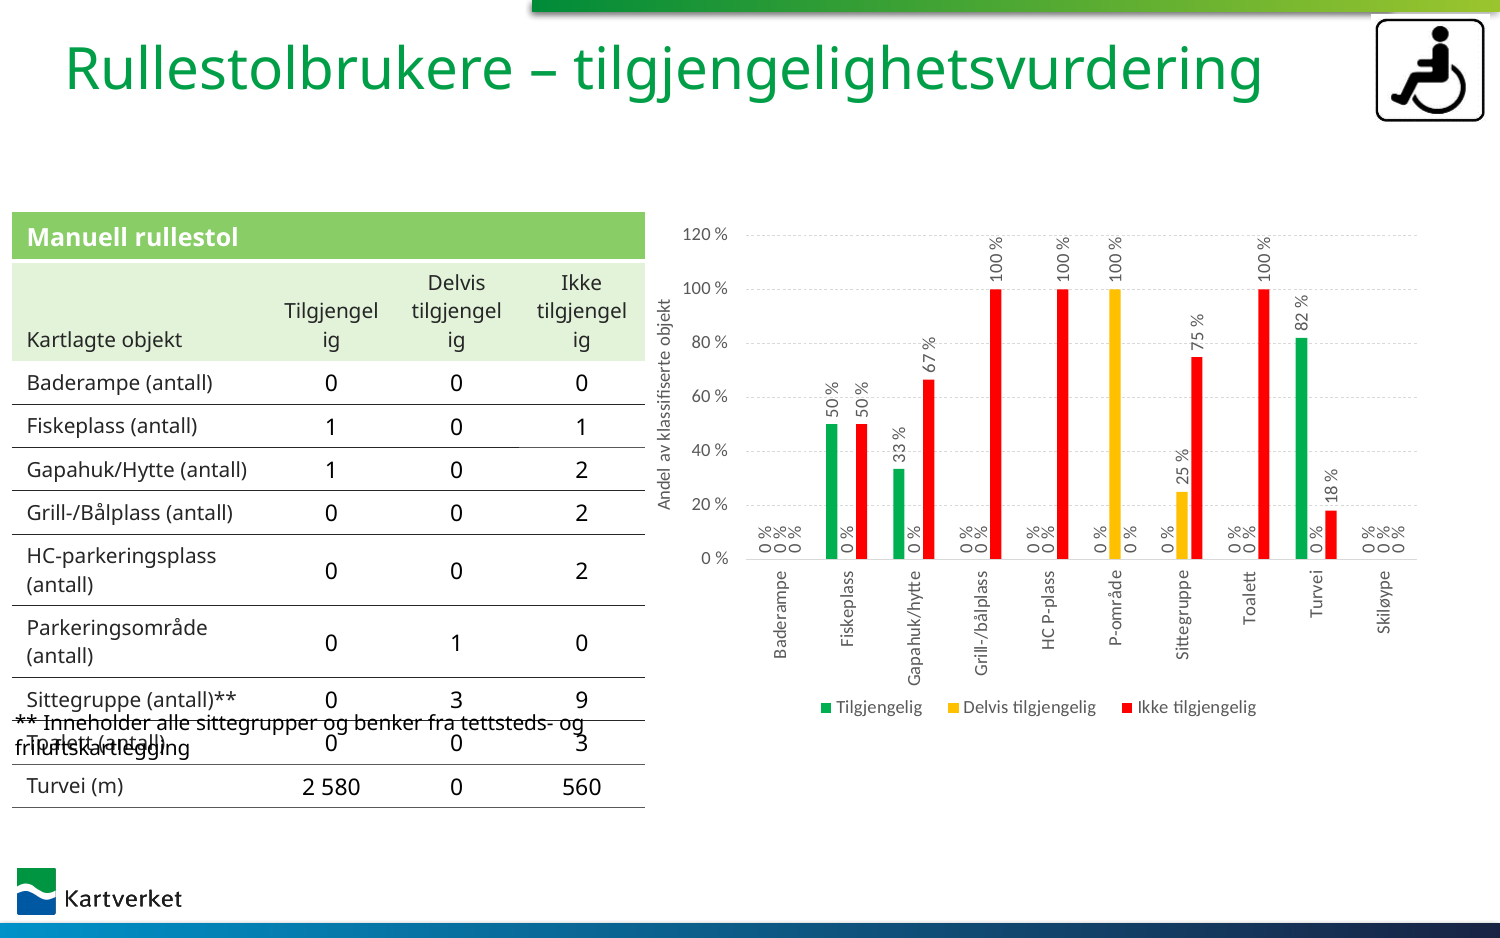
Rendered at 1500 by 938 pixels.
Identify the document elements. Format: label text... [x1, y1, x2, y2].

picture [1371, 13, 1491, 127]
table_cell Kartlagte objekt [12, 263, 269, 361]
table_cell Tilgjengelig [269, 263, 394, 361]
table_cell 0 [269, 361, 394, 404]
table_cell 0 [269, 491, 394, 534]
table_cell 1 [269, 405, 394, 447]
table_cell 3 [394, 678, 519, 702]
table_cell Turvei (m) [12, 768, 269, 807]
table_cell Grill-/Bålplass (antall) [12, 491, 269, 534]
text_box Rullestolbrukere – tilgjengelighetsvurdering [49, 12, 1372, 109]
table_cell Gapahuk/Hytte (antall) [12, 448, 269, 490]
table_cell 9 [519, 678, 638, 702]
table_cell Sittegruppe (antall)** [12, 678, 269, 702]
text_box ** Inneholder alle sittegrupper og benker fra tettsteds- og friluftskartlegging [0, 702, 745, 768]
table_cell 0 [519, 606, 638, 677]
table_cell 0 [269, 678, 394, 702]
table_cell 0 [394, 448, 519, 490]
table_cell 1 [394, 606, 519, 677]
table_cell Delvis tilgjengelig [394, 263, 519, 361]
table_header Manuell rullestol [12, 212, 645, 259]
table_cell 1 [269, 448, 394, 490]
table_cell Parkeringsområde (antall) [12, 606, 269, 677]
table_cell 0 [269, 606, 394, 677]
table_cell 0 [394, 535, 519, 605]
table_cell 0 [394, 491, 519, 534]
table_cell 2 580 [269, 768, 394, 807]
picture [643, 218, 1427, 728]
table_cell HC-parkeringsplass (antall) [12, 535, 269, 605]
table_cell 0 [394, 768, 519, 807]
table_cell 2 [519, 491, 638, 534]
table_cell 1 [519, 405, 638, 447]
table_cell 0 [394, 361, 519, 404]
table_cell 560 [519, 768, 645, 807]
table_cell 2 [519, 535, 638, 605]
table_cell Ikke tilgjengelig [519, 263, 638, 361]
table_cell Baderampe (antall) [12, 361, 269, 404]
table_cell 0 [269, 535, 394, 605]
table_cell Fiskeplass (antall) [12, 405, 269, 447]
table_cell 2 [519, 448, 638, 490]
table_cell 0 [394, 405, 519, 447]
table_cell 0 [519, 361, 638, 404]
